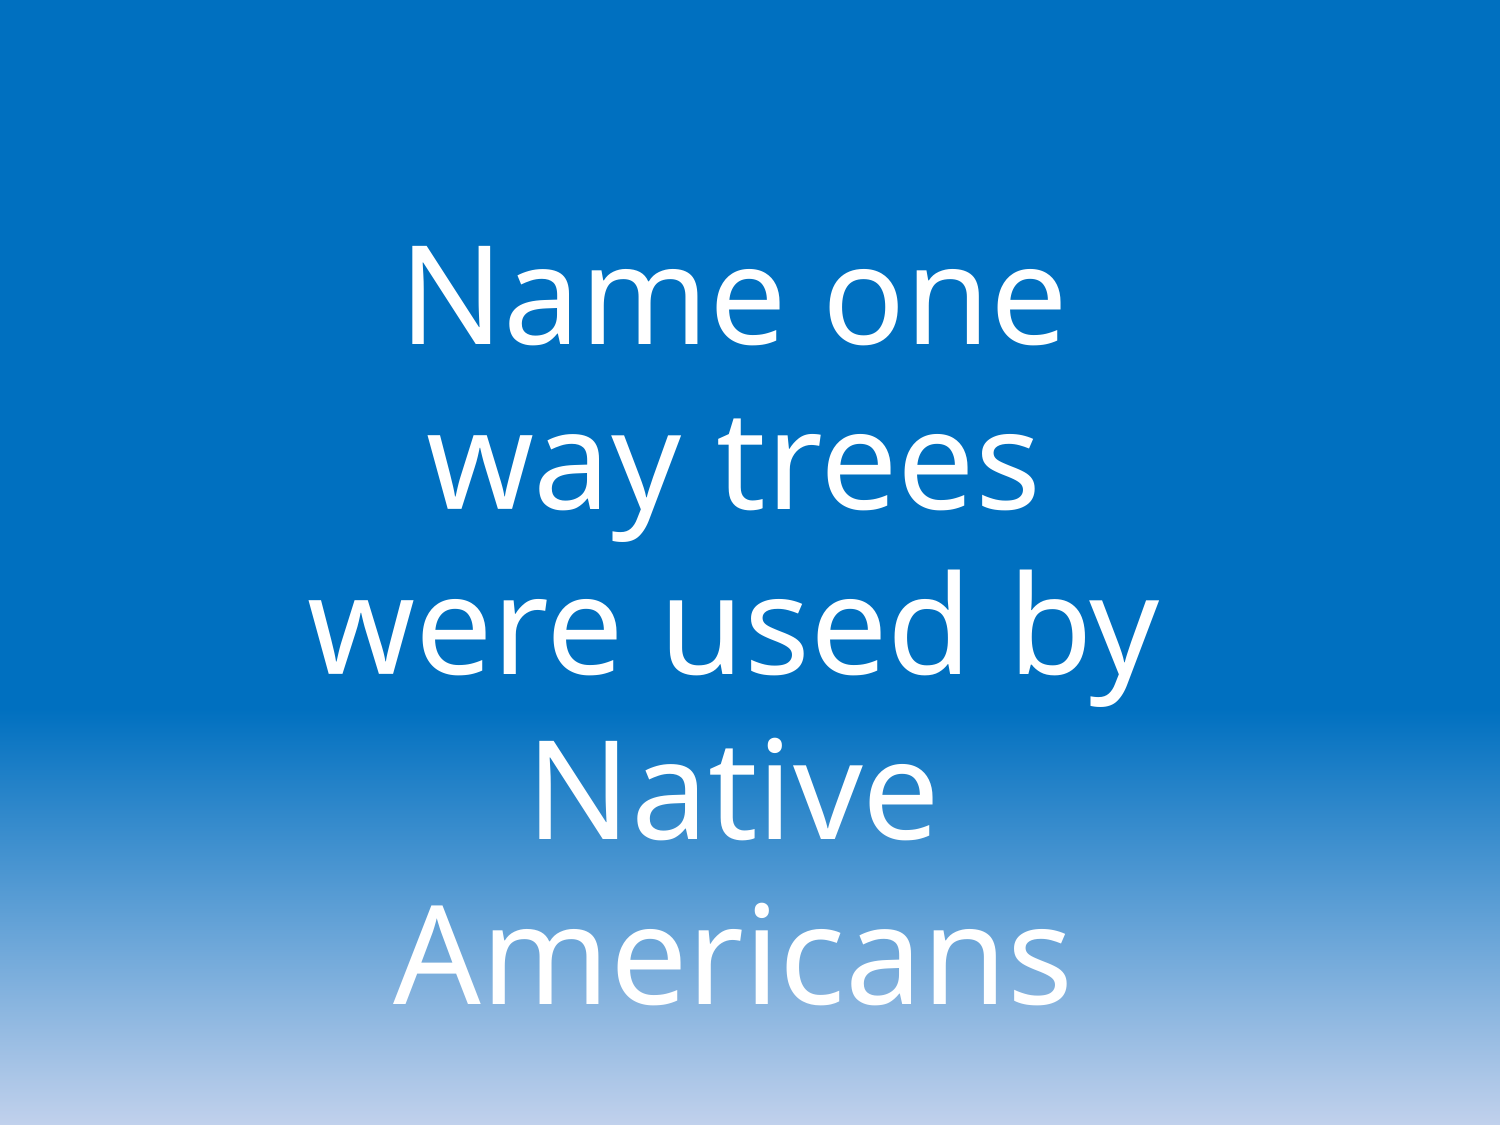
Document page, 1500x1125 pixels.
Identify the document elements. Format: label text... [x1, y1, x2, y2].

text_box Name one way trees were used by Native Americans [265, 200, 1203, 1040]
